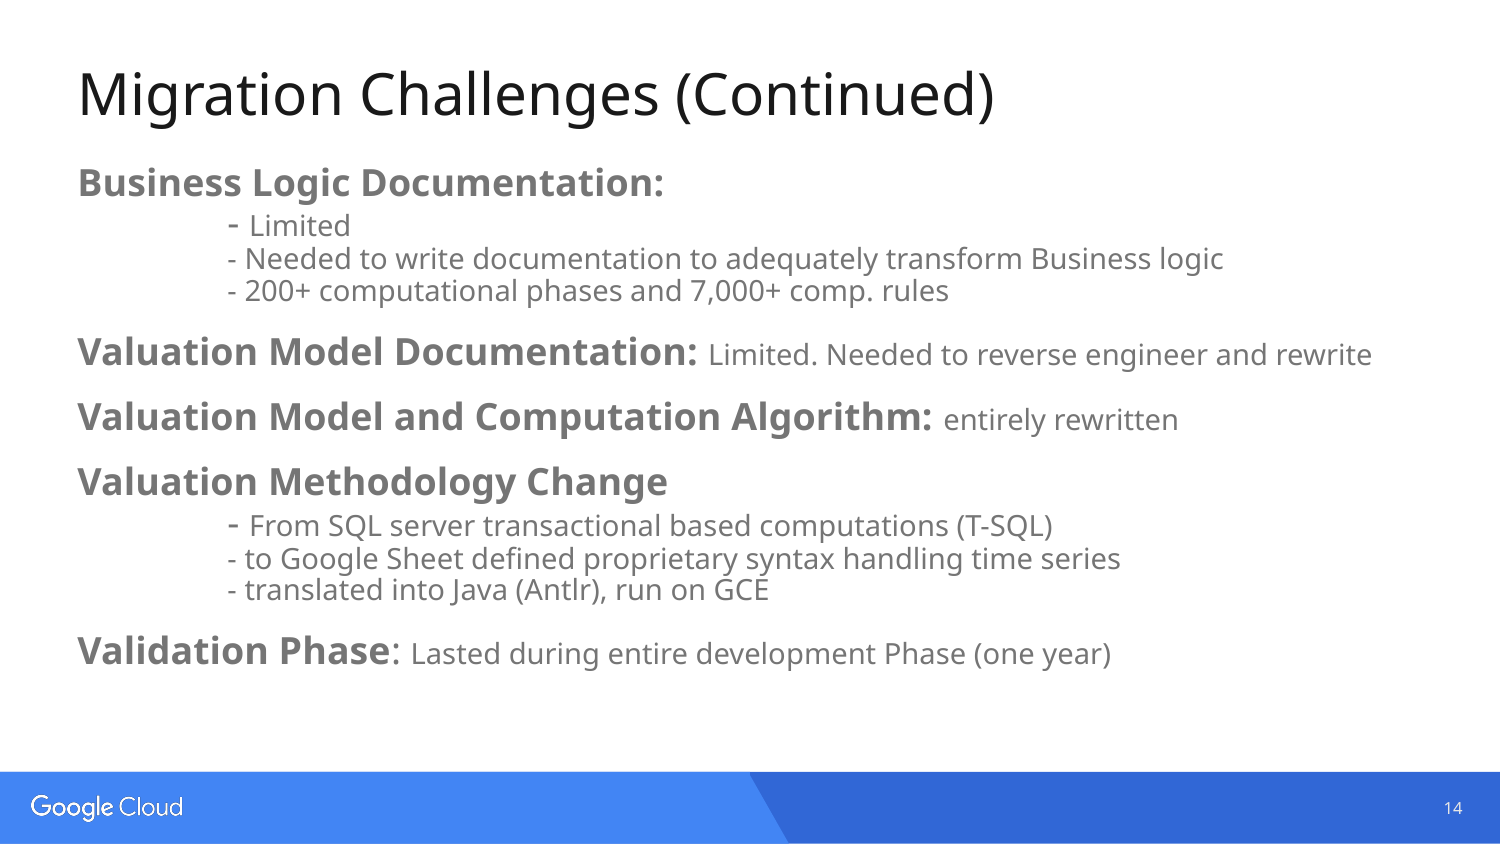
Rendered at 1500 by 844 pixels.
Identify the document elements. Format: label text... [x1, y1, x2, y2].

text_box Business Logic Documentation: - Limited - Needed to write documentation to adequately transform Business logic - 200+ computational phases and 7,000+ comp. rules Valuation Model Documentation: Limited. Needed to reverse engineer and rewrite Valuation Model and Computation Algorithm: entirely rewritten Valuation Methodology Change - From SQL server transactional based computations (T-SQL) - to Google Sheet defined proprietary syntax handling time series - translated into Java (Antlr), run on GCE Validation Phase: Lasted during entire development Phase (one year) [62, 148, 1447, 771]
text_box Migration Challenges (Continued) [62, 49, 1413, 148]
picture [28, 783, 185, 835]
text_box ‹#› [1137, 796, 1463, 822]
text_box [750, 771, 1500, 844]
text_box [0, 771, 789, 844]
